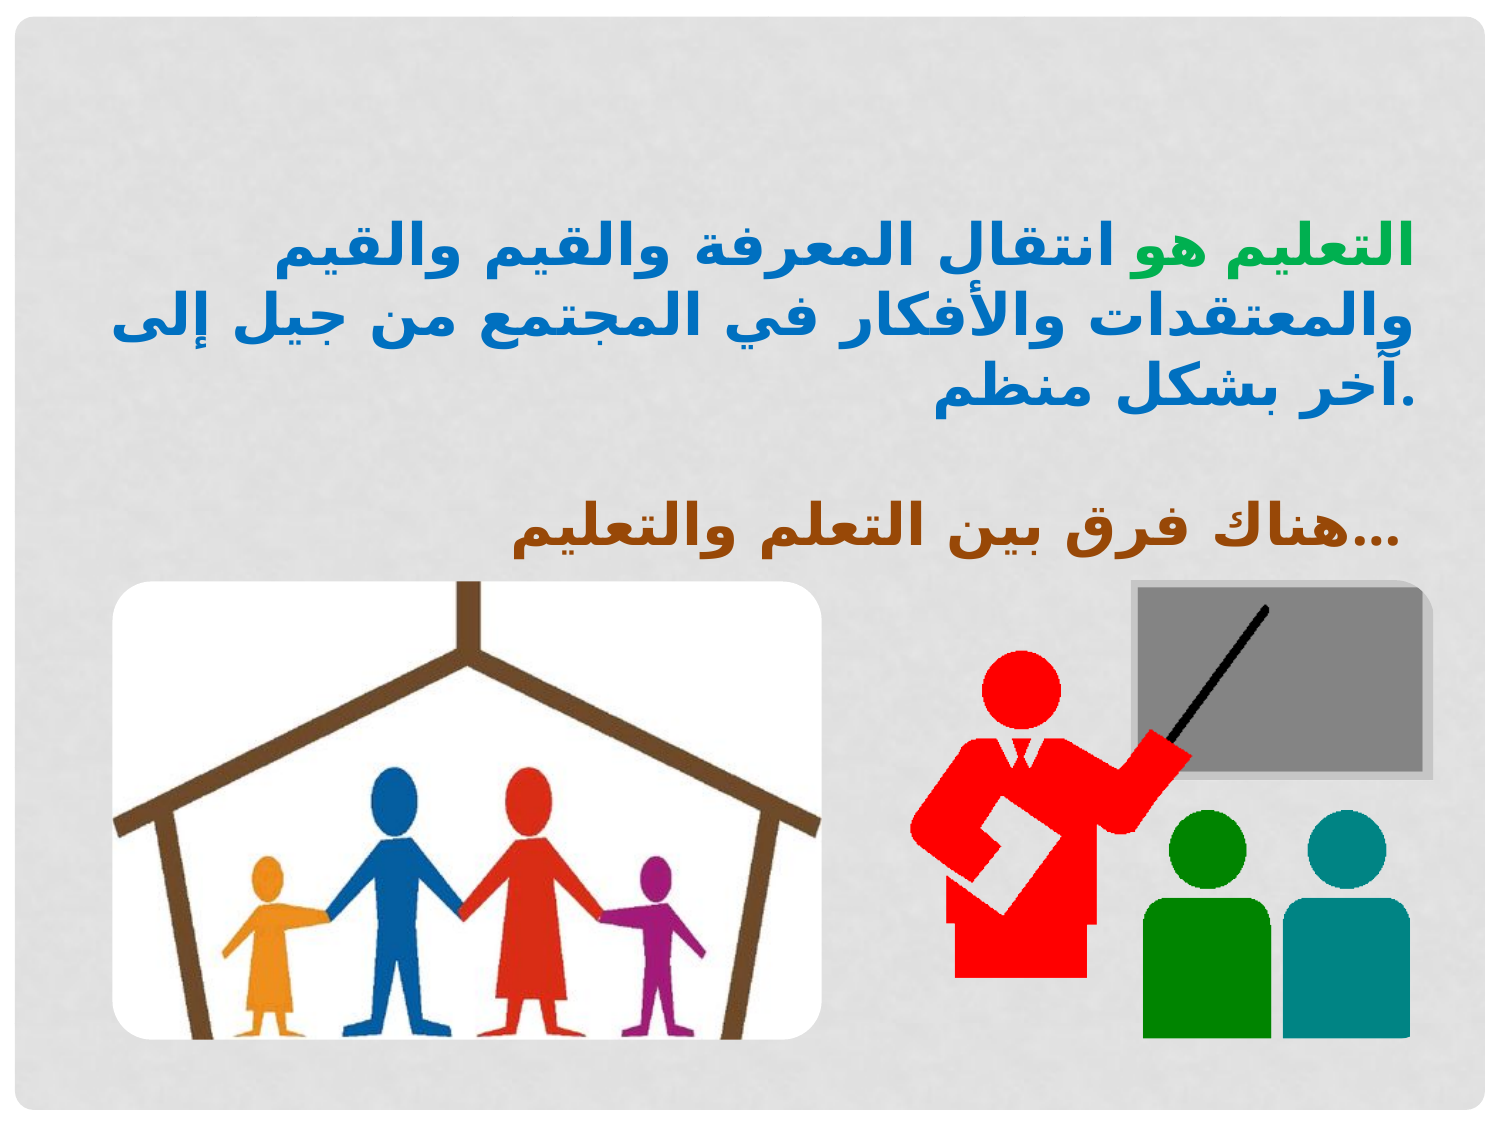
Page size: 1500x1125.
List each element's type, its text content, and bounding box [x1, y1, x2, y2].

picture [908, 579, 1435, 1040]
text_box التعليم هو انتقال المعرفة والقيم والقيم والمعتقدات والأفكار في المجتمع من جيل إلى آخر بشكل منظم. هناك فرق بين التعلم والتعليم... [93, 200, 1431, 565]
picture [112, 581, 822, 1040]
